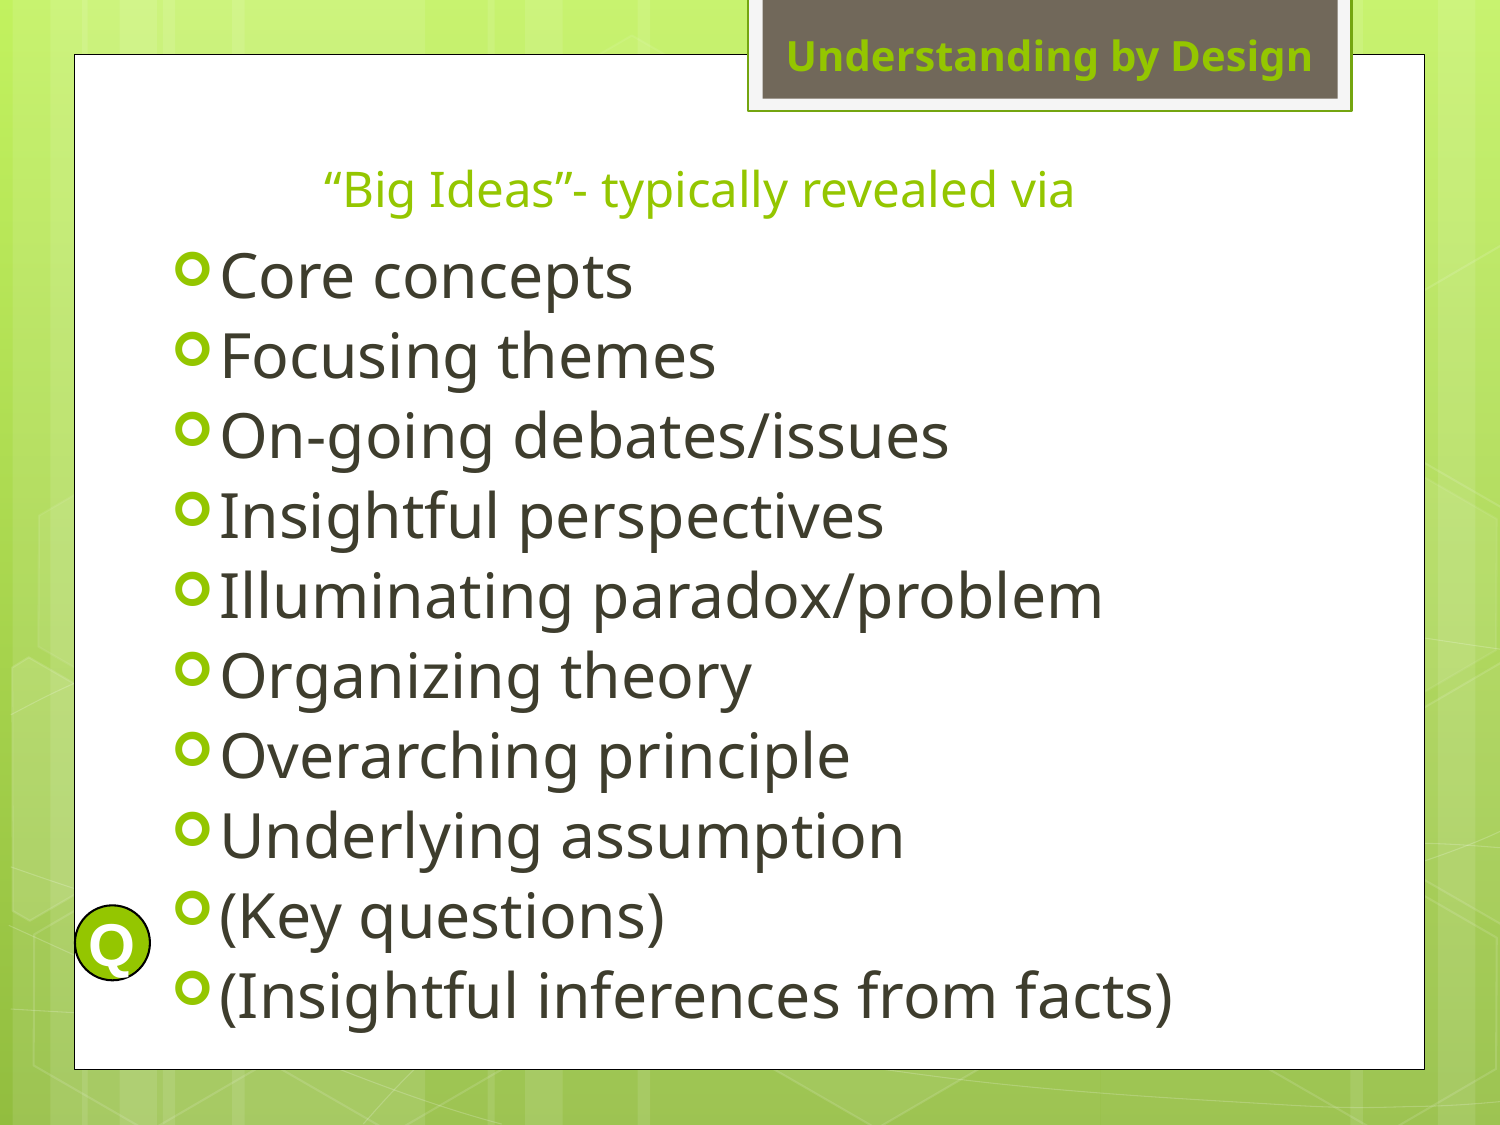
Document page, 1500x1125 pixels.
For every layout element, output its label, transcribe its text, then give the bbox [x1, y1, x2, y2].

list Core concepts Focusing themes On-going debates/issues Insightful perspectives Illuminating paradox/problem Organizing theory Overarching principle Underlying assumption (Key questions) (Insightful inferences from facts) [137, 237, 1448, 1088]
title “Big Ideas”- typically revealed via [69, 149, 1345, 225]
text_box Q [74, 905, 150, 981]
